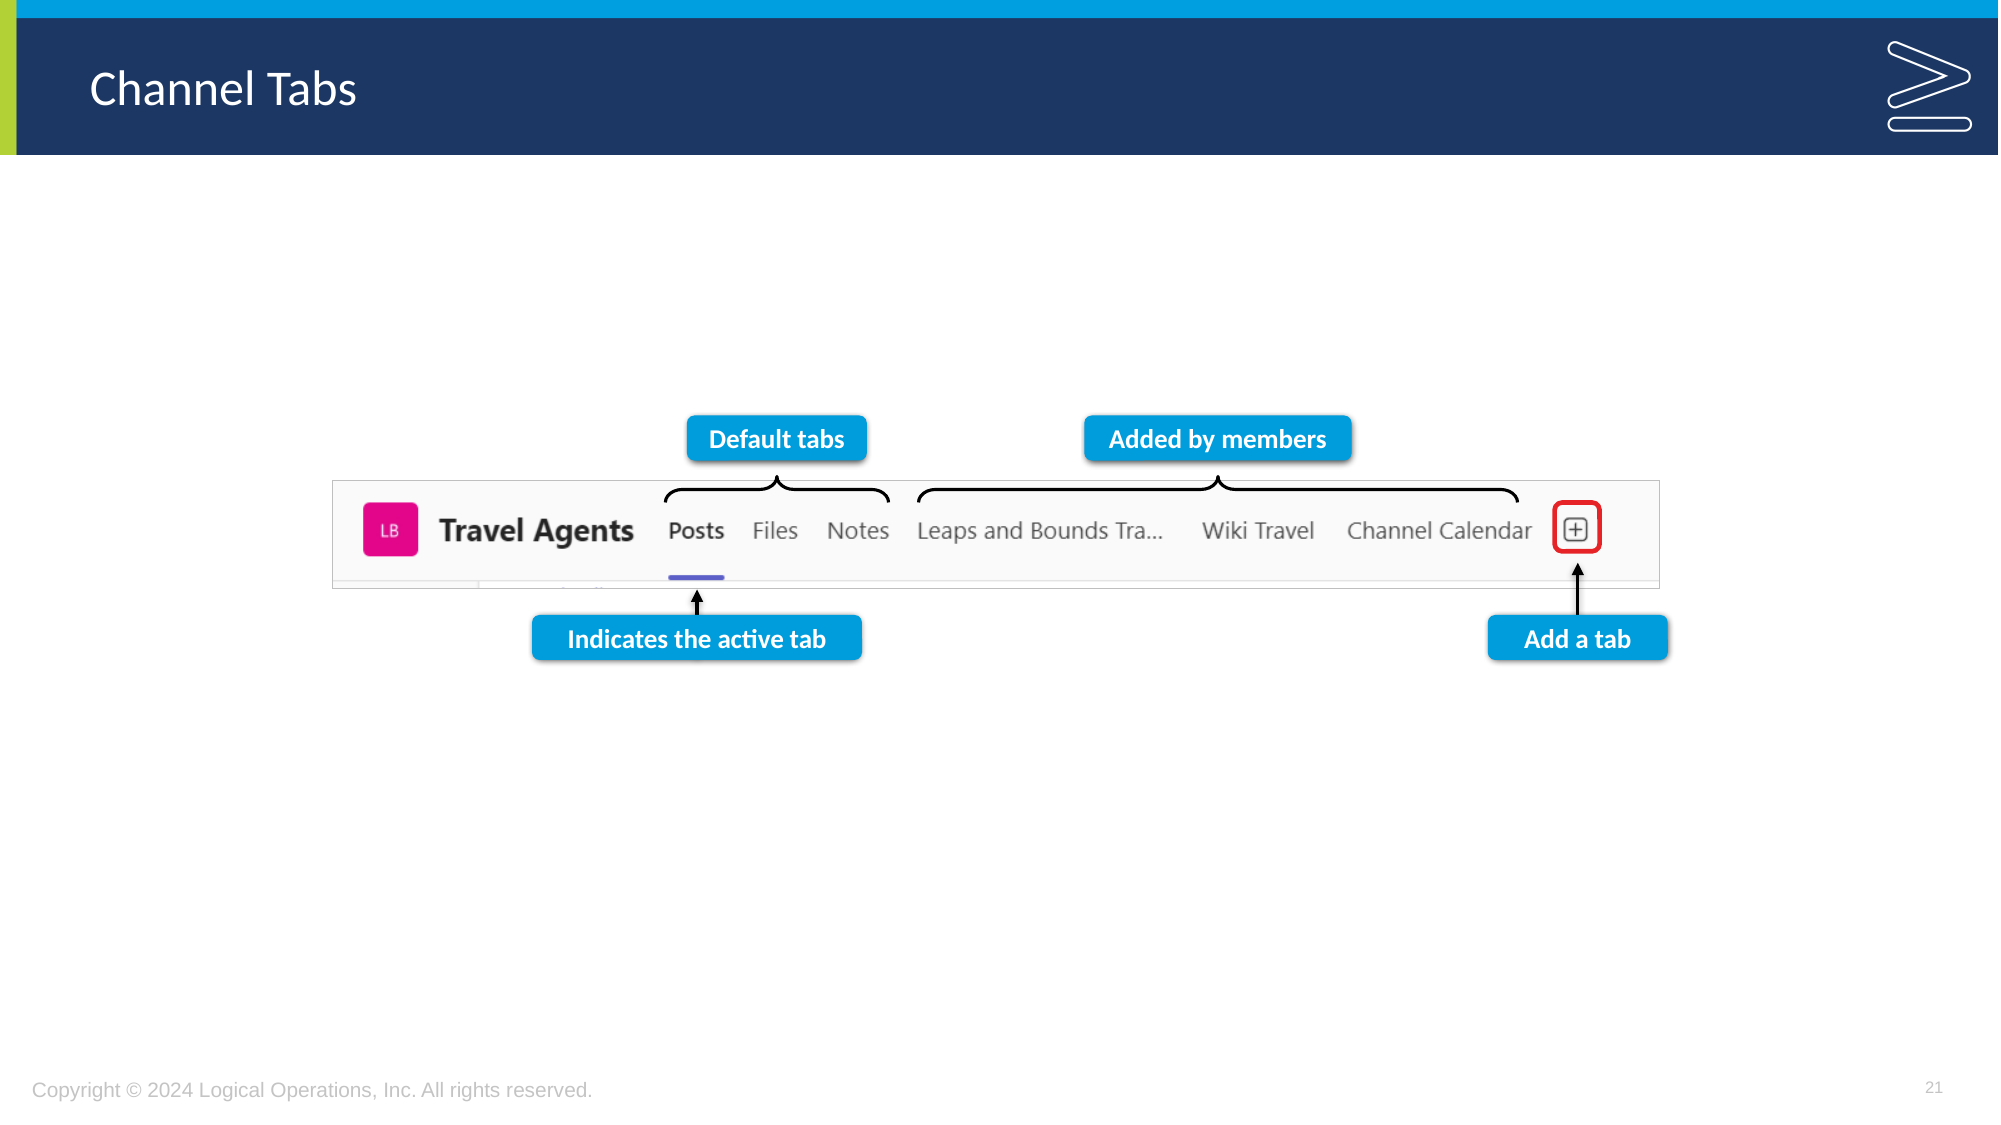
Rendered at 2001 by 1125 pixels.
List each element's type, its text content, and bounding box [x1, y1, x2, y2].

picture [1850, 19, 1998, 155]
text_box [331, 415, 1669, 661]
title Channel Tabs [74, 16, 1850, 155]
picture [0, 0, 74, 155]
slide_number 21 [1491, 1057, 1959, 1118]
text_box [91, 378, 1902, 699]
